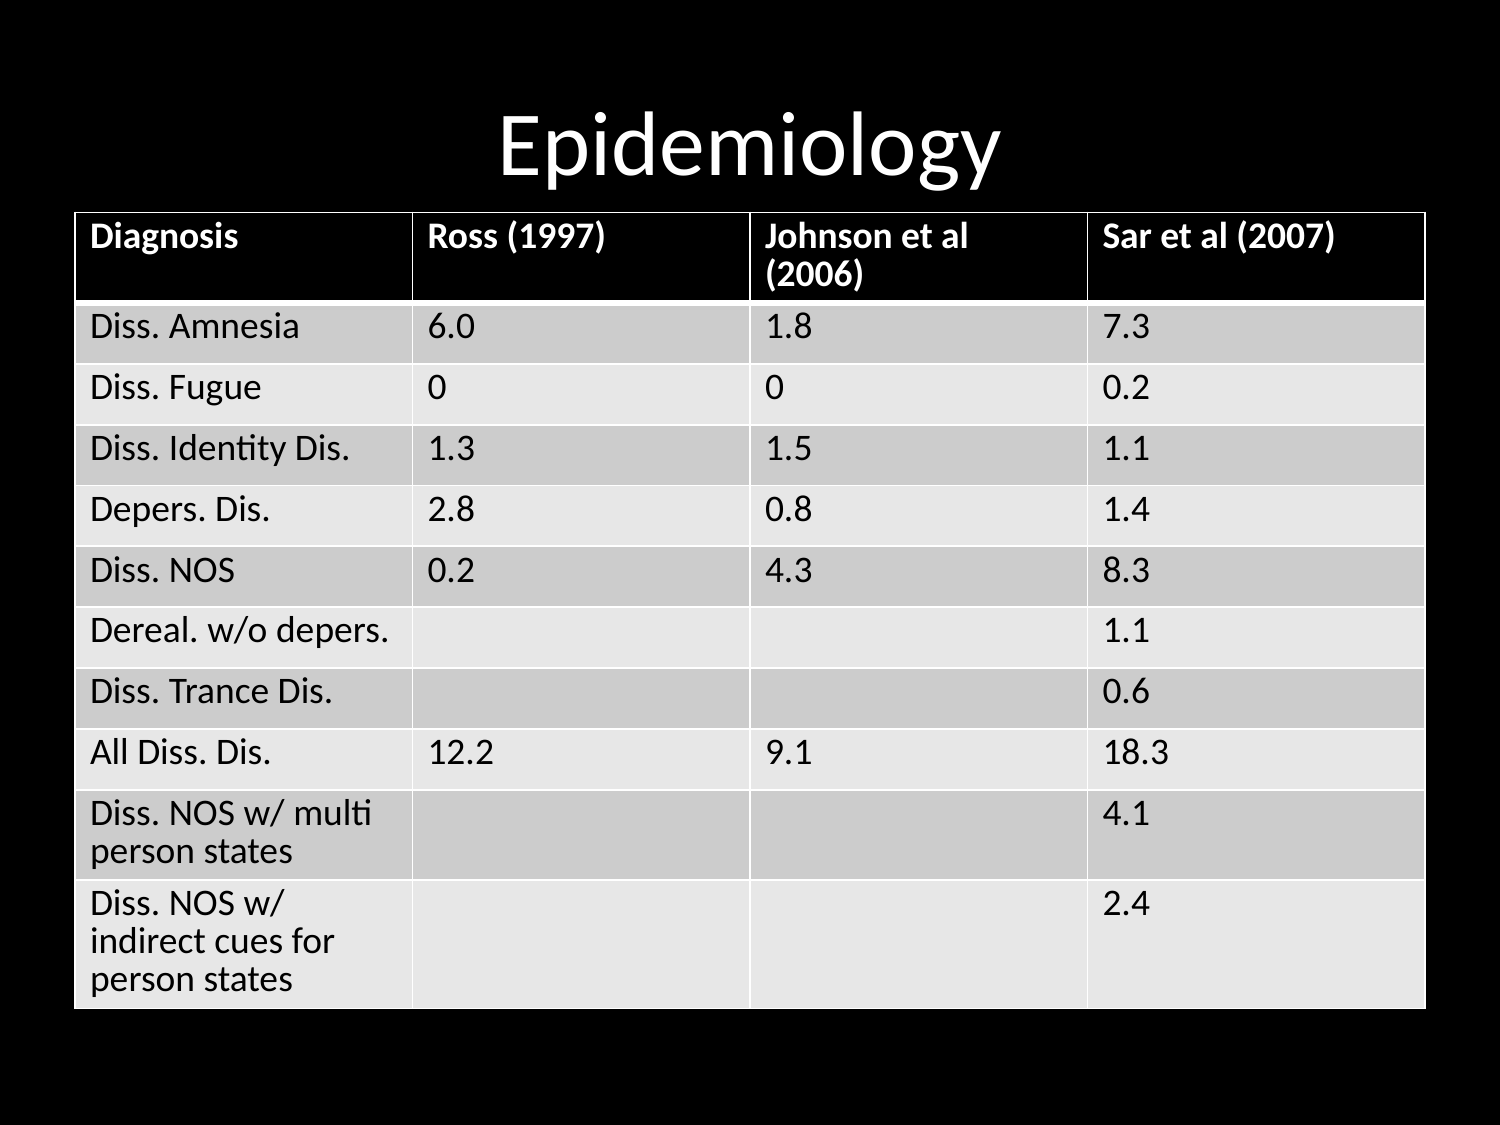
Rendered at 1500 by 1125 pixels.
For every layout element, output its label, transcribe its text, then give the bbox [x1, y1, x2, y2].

table_cell 1.1 [1088, 426, 1424, 485]
table_cell [751, 791, 1087, 879]
table_cell 1.5 [751, 426, 1087, 485]
table_cell 8.3 [1088, 547, 1424, 606]
table_cell [751, 669, 1087, 728]
table_cell Diss. Amnesia [76, 306, 412, 363]
table_cell Diss. Identity Dis. [76, 426, 412, 485]
table_cell 1.3 [413, 426, 749, 485]
table_cell Dereal. w/o depers. [76, 608, 412, 667]
table_cell 0.6 [1088, 669, 1424, 728]
table_cell [751, 881, 1087, 1008]
table_cell [413, 669, 749, 728]
table_header Sar et al (2007) [1088, 213, 1424, 300]
table_cell All Diss. Dis. [76, 730, 412, 789]
table_cell [751, 608, 1087, 667]
table_cell Depers. Dis. [76, 486, 412, 545]
table_cell 9.1 [751, 730, 1087, 789]
table_header Diagnosis [76, 213, 412, 300]
table_cell [413, 791, 749, 879]
title Epidemiology [75, 45, 1425, 212]
table_cell 2.8 [413, 486, 749, 545]
table_header Ross (1997) [413, 213, 749, 300]
table_cell 7.3 [1088, 306, 1424, 363]
table_cell 2.4 [1088, 881, 1424, 1008]
table_cell 0.2 [413, 547, 749, 606]
table_cell Diss. Fugue [76, 365, 412, 424]
table_cell 4.1 [1088, 791, 1424, 879]
table_cell 0.8 [751, 486, 1087, 545]
table_header Johnson et al (2006) [751, 213, 1087, 300]
table_cell 4.3 [751, 547, 1087, 606]
table_cell Diss. NOS [76, 547, 412, 606]
table_cell 1.4 [1088, 486, 1424, 545]
table_cell 6.0 [413, 306, 749, 363]
table_cell Diss. NOS w/ multi person states [76, 791, 412, 879]
table_cell 0.2 [1088, 365, 1424, 424]
table_cell [413, 608, 749, 667]
table_cell Diss. NOS w/ indirect cues for person states [76, 881, 412, 1008]
table_cell 1.8 [751, 306, 1087, 363]
table_cell Diss. Trance Dis. [76, 669, 412, 728]
table_cell 0 [751, 365, 1087, 424]
table_cell [413, 881, 749, 1008]
table_cell 18.3 [1088, 730, 1424, 789]
table_cell 0 [413, 365, 749, 424]
table_cell 12.2 [413, 730, 749, 789]
table_cell 1.1 [1088, 608, 1424, 667]
